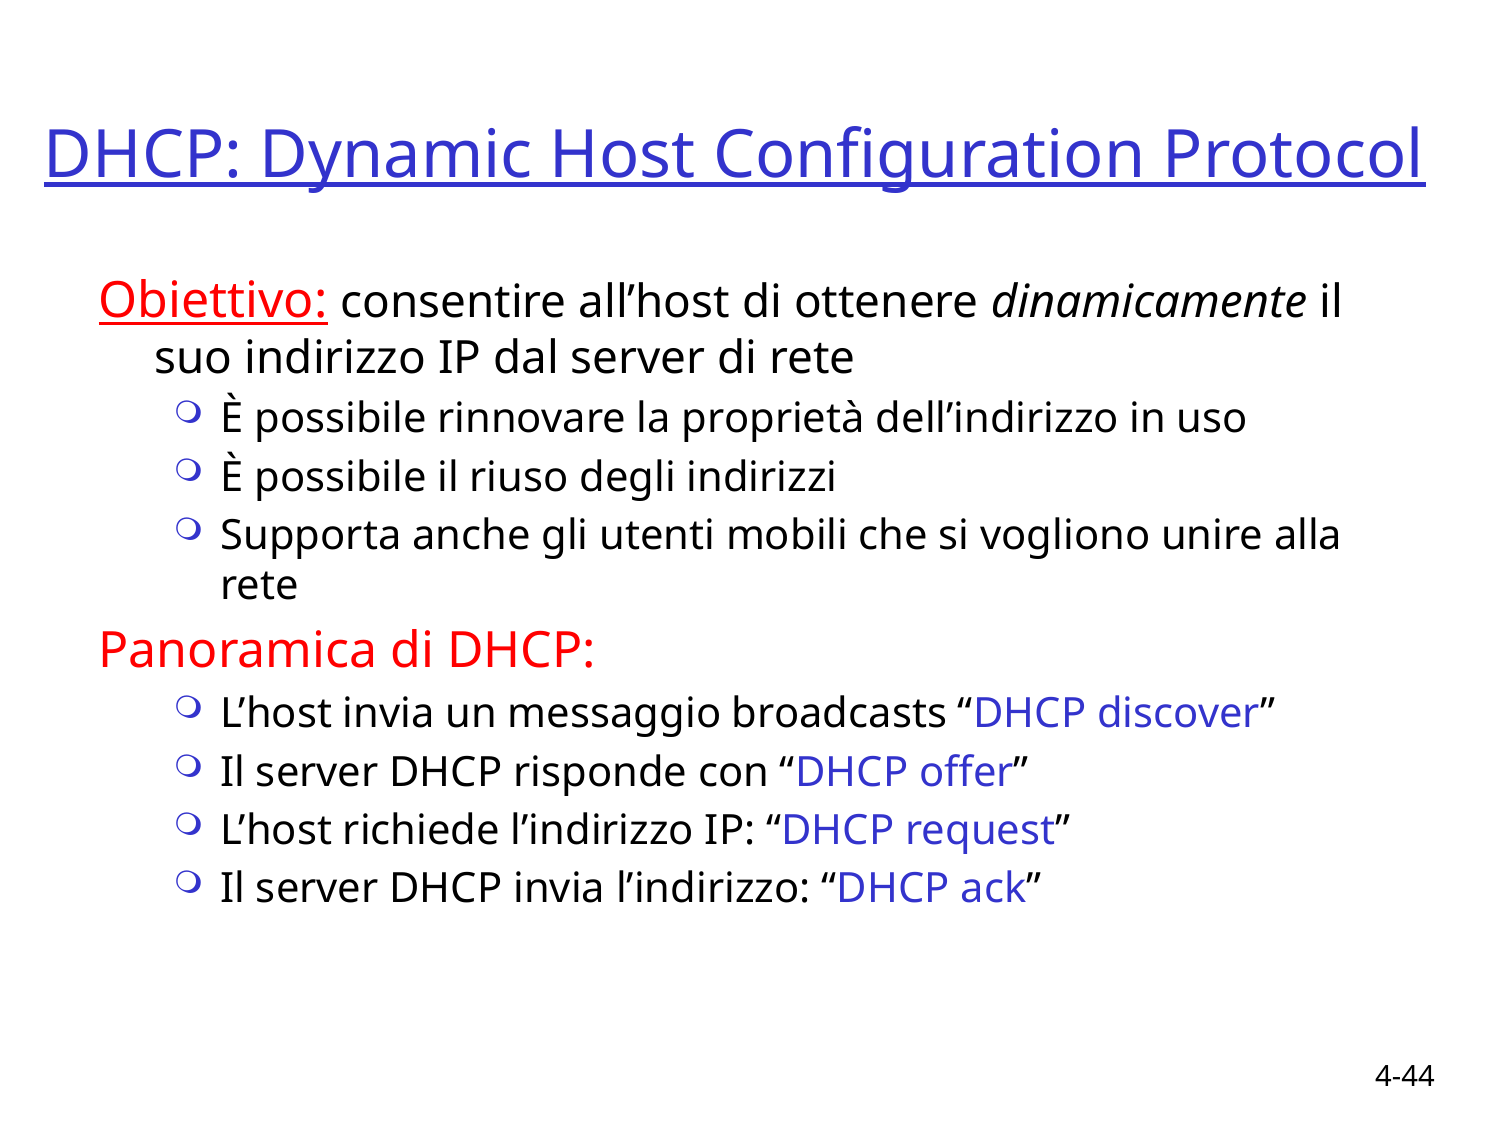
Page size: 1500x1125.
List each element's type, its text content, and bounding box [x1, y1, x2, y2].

text_box Obiettivo: consentire all’host di ottenere dinamicamente il suo indirizzo IP dal server di rete È possibile rinnovare la proprietà dell’indirizzo in uso È possibile il riuso degli indirizzi Supporta anche gli utenti mobili che si vogliono unire alla rete Panoramica di DHCP: L’host invia un messaggio broadcasts “DHCP discover” Il server DHCP risponde con “DHCP offer” L’host richiede l’indirizzo IP: “DHCP request” Il server DHCP invia l’indirizzo: “DHCP ack” [83, 260, 1402, 812]
slide_number 4-44 [1338, 1049, 1451, 1125]
text_box DHCP: Dynamic Host Configuration Protocol [29, 56, 1477, 245]
